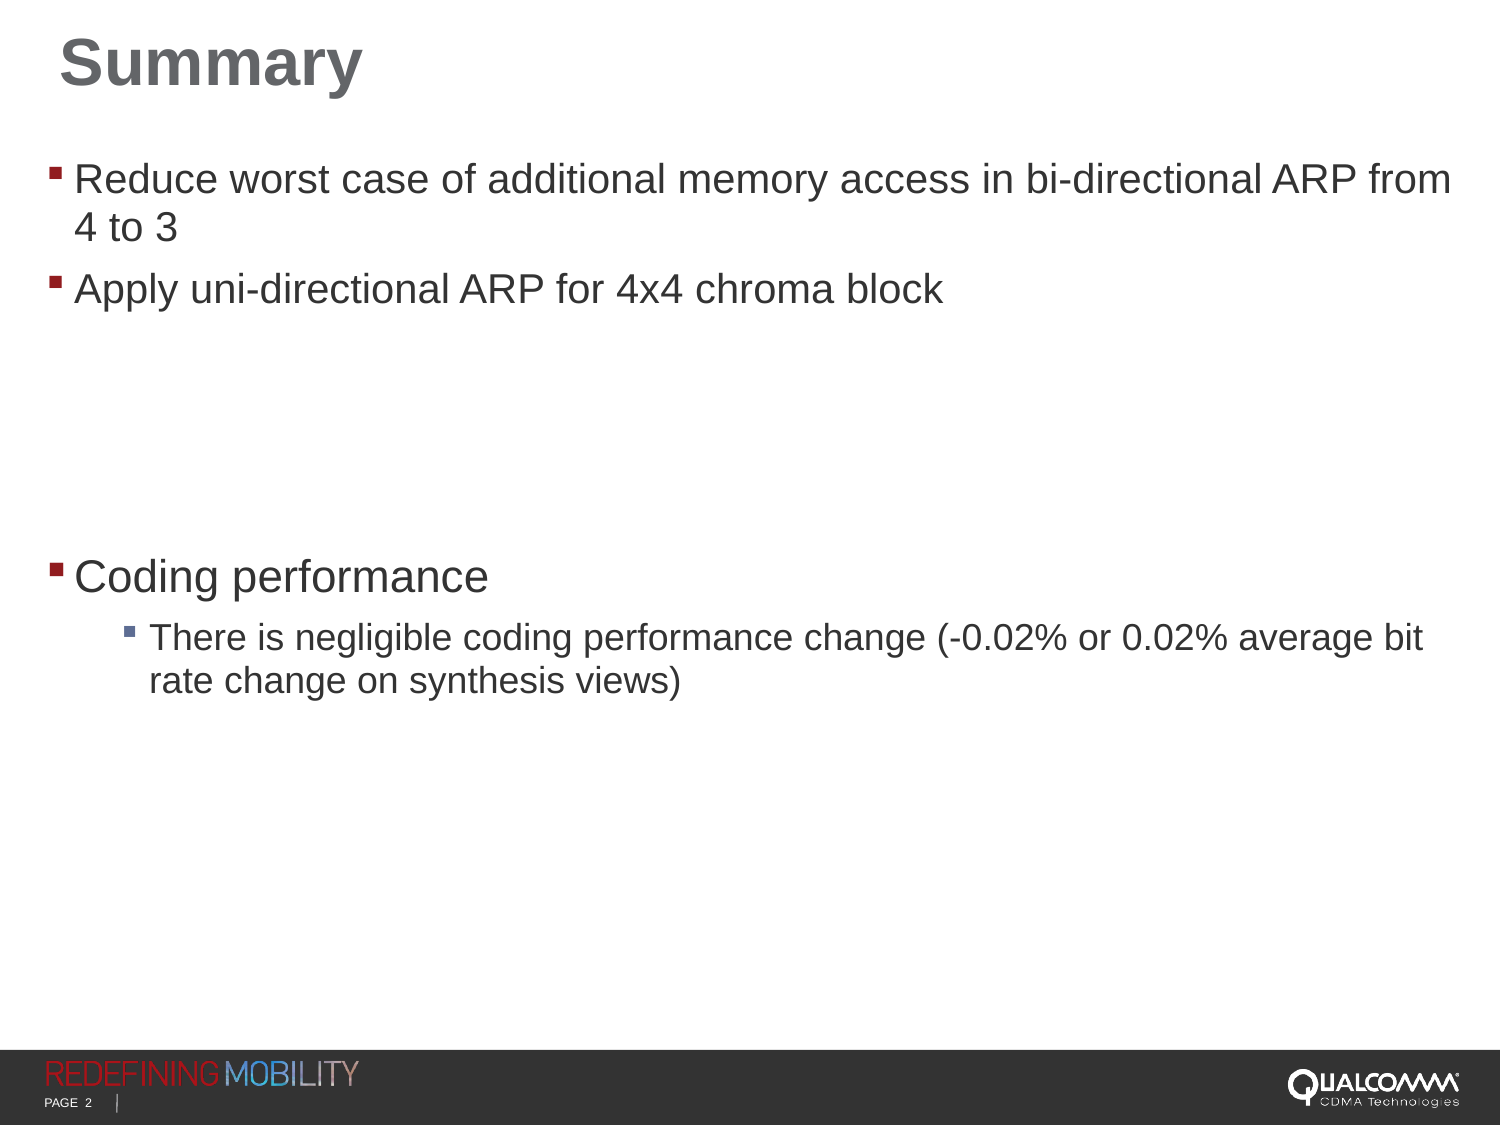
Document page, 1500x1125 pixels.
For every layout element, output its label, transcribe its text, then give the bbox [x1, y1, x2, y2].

picture [31, 1049, 369, 1098]
list Reduce worst case of additional memory access in bi-directional ARP from 4 to 3 Apply uni-directional ARP for 4x4 chroma block Coding performance There is negligible coding performance change (-0.02% or 0.02% average bit rate change on synthesis views) [30, 148, 1469, 1021]
picture [1278, 1058, 1478, 1114]
title Summary [44, 20, 1483, 113]
